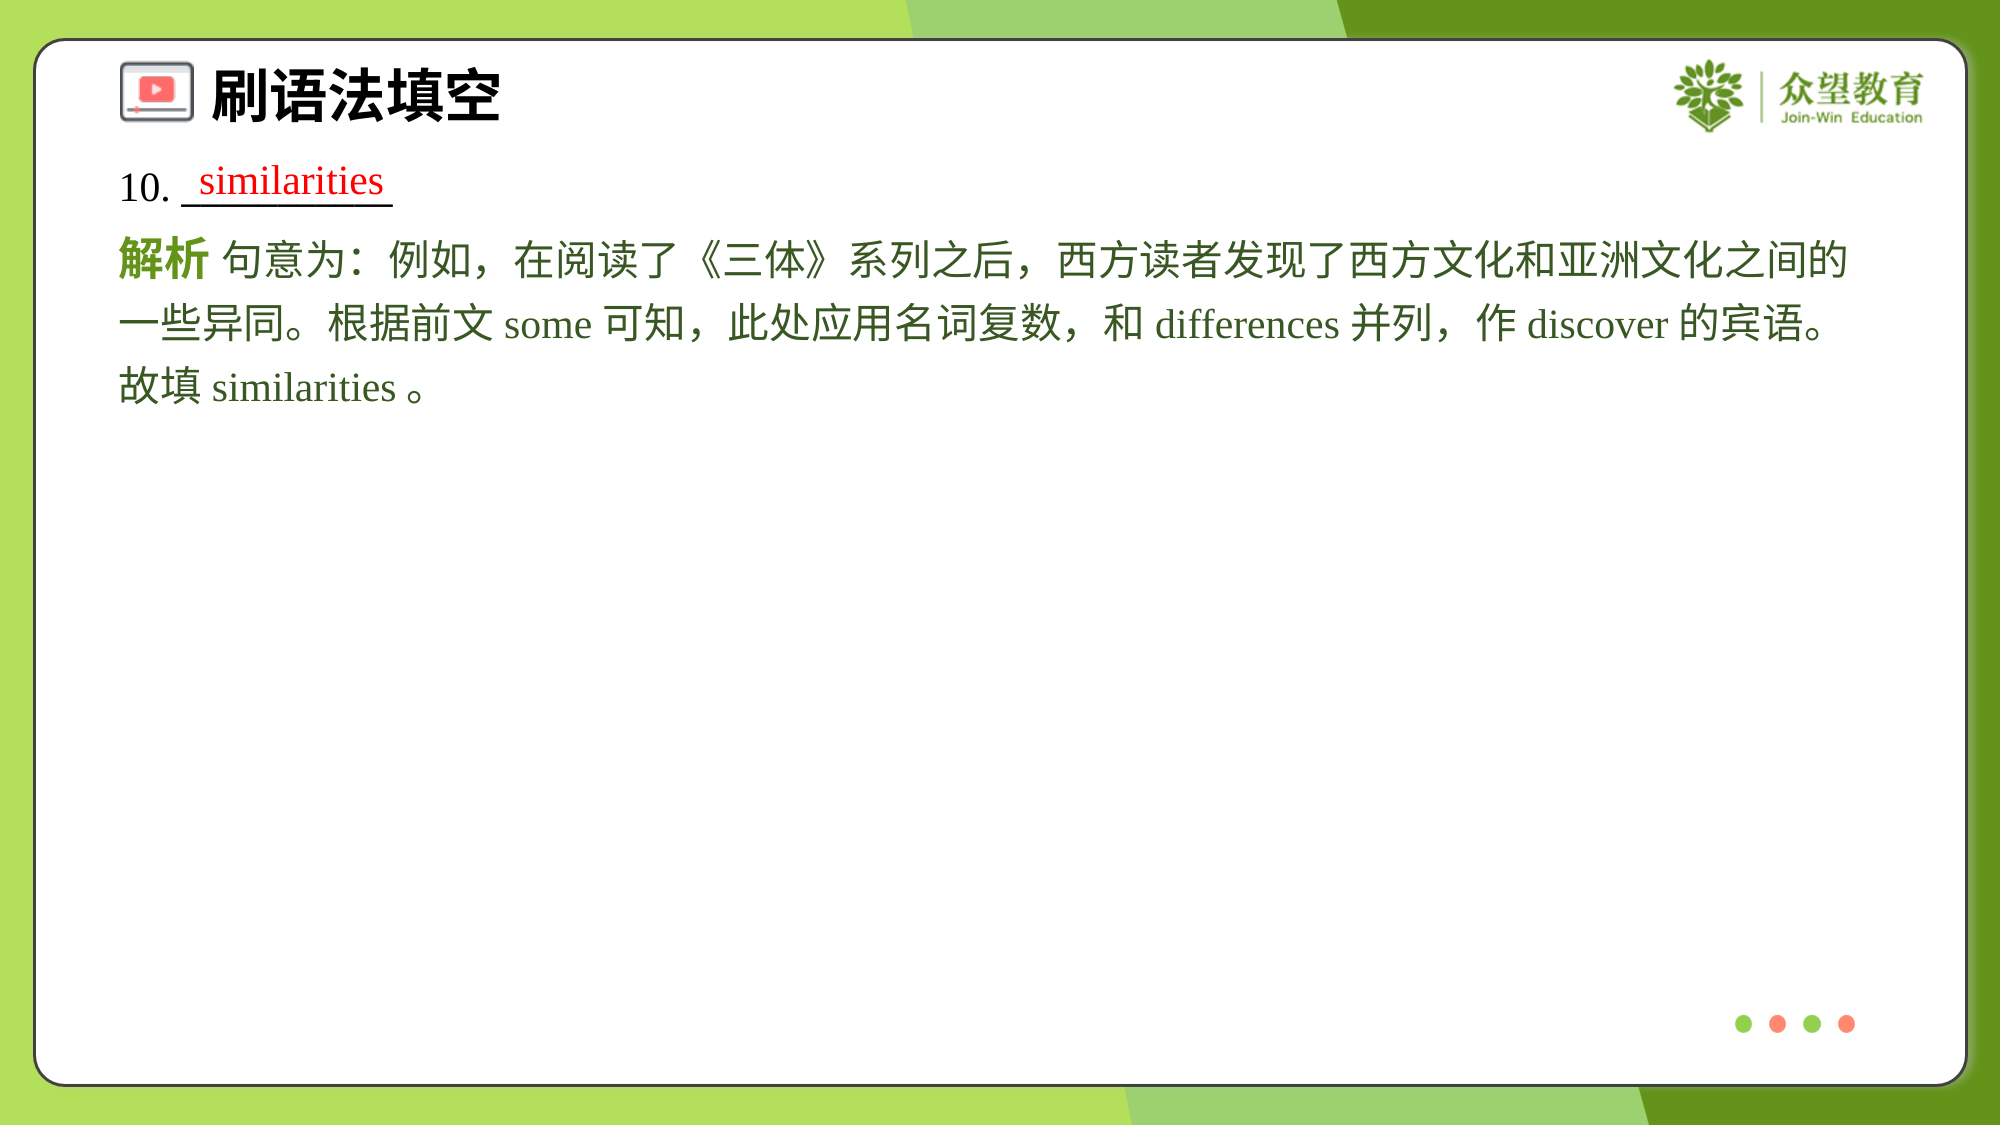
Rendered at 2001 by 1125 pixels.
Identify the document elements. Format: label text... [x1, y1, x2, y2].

text_box 解析 句意为：例如，在阅读了《三体》系列之后，西方读者发现了西方文化和亚洲文化之间的一些异同。根据前文some可知，此处应用名词复数，和differences并列，作discover的宾语。故填similarities。 [118, 215, 1883, 405]
picture [0, 0, 2000, 1125]
text_box similarities [195, 140, 389, 199]
text_box 10. ___________ [118, 146, 1883, 204]
